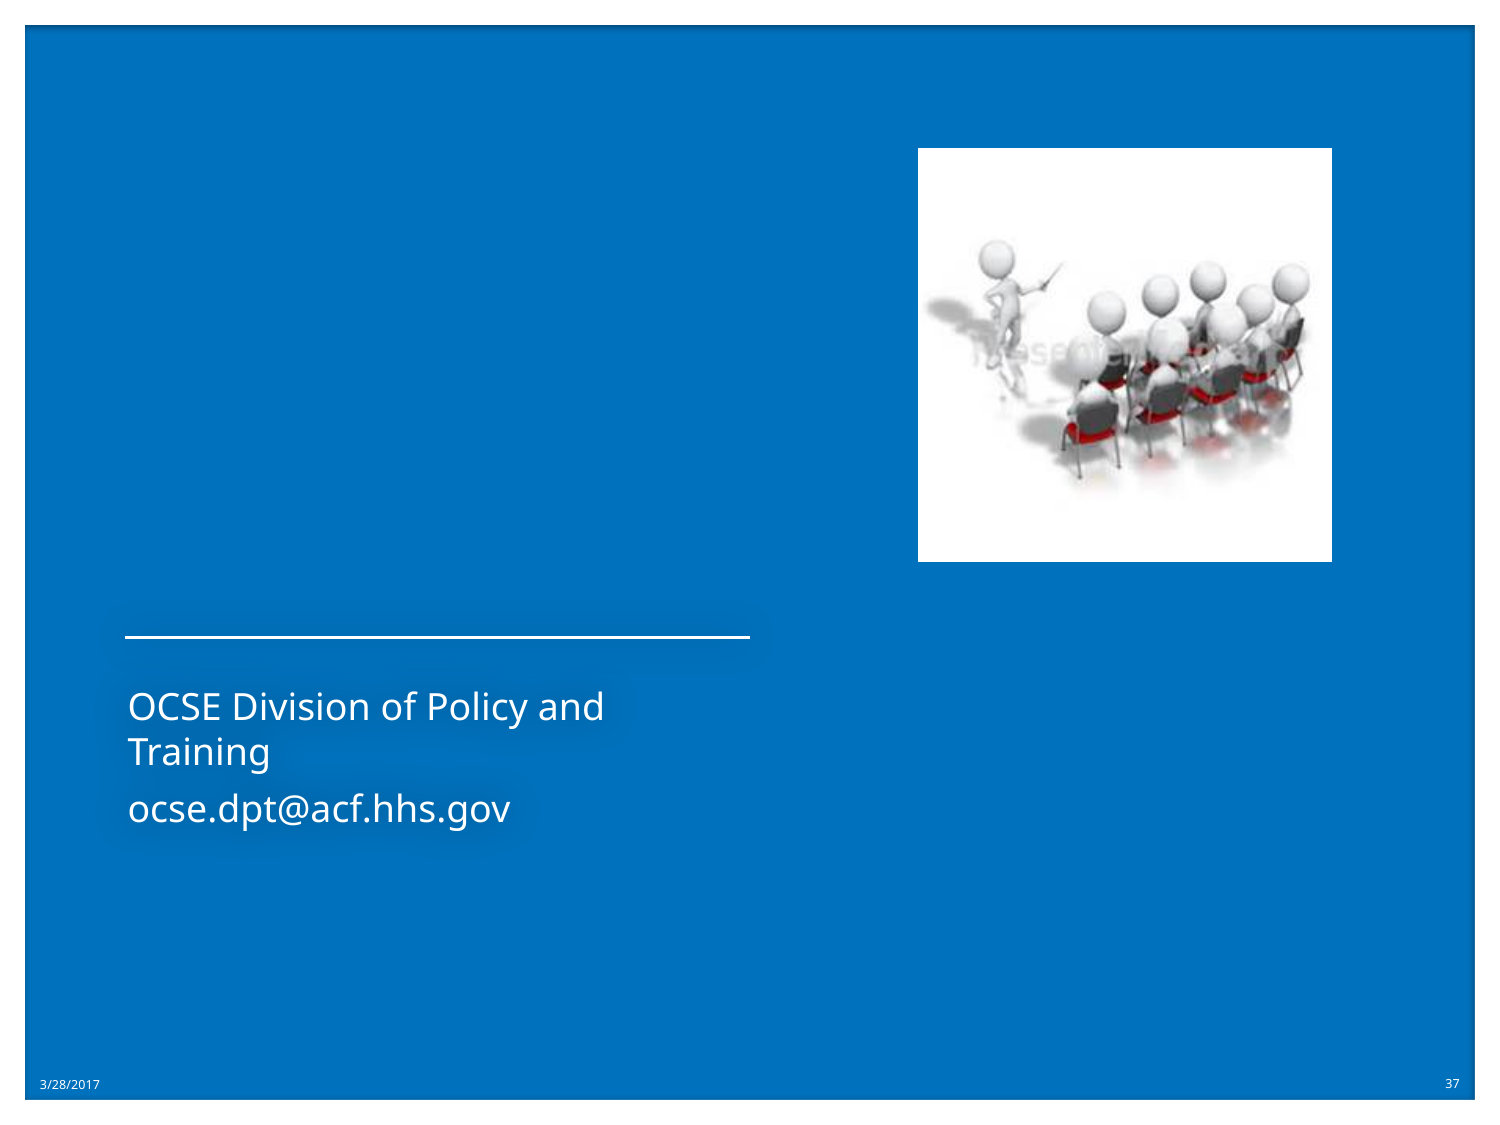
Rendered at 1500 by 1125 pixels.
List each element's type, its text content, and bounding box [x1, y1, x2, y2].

slide_number 37 [1125, 1069, 1475, 1100]
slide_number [24, 1069, 375, 1100]
subtitle OCSE Division of Policy and Training ocse.dpt@acf.hhs.gov [112, 675, 738, 938]
picture [918, 148, 1332, 562]
